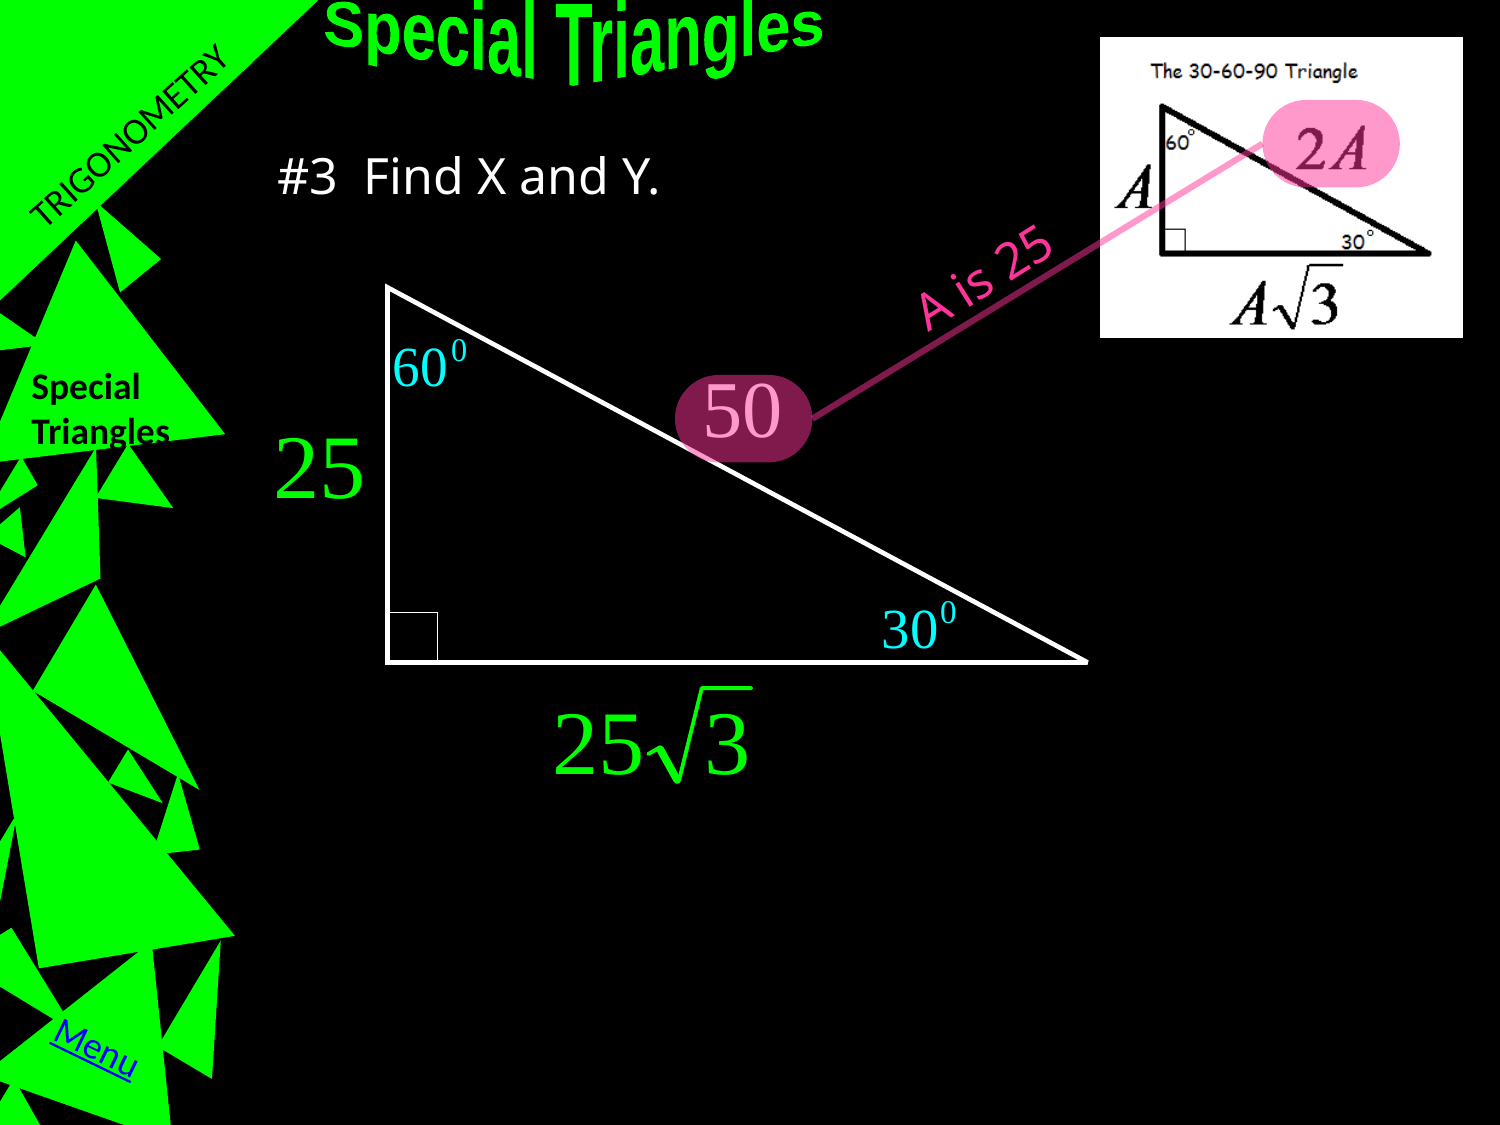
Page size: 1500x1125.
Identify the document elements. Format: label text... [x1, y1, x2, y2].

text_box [0, 0, 321, 1125]
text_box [259, 414, 383, 521]
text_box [538, 668, 770, 806]
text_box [874, 587, 962, 660]
picture [1099, 37, 1463, 338]
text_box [386, 418, 393, 506]
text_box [387, 287, 1088, 663]
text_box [812, 143, 1263, 419]
text_box #3 Find X and Y. [326, 137, 1075, 213]
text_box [384, 324, 477, 398]
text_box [692, 362, 793, 458]
